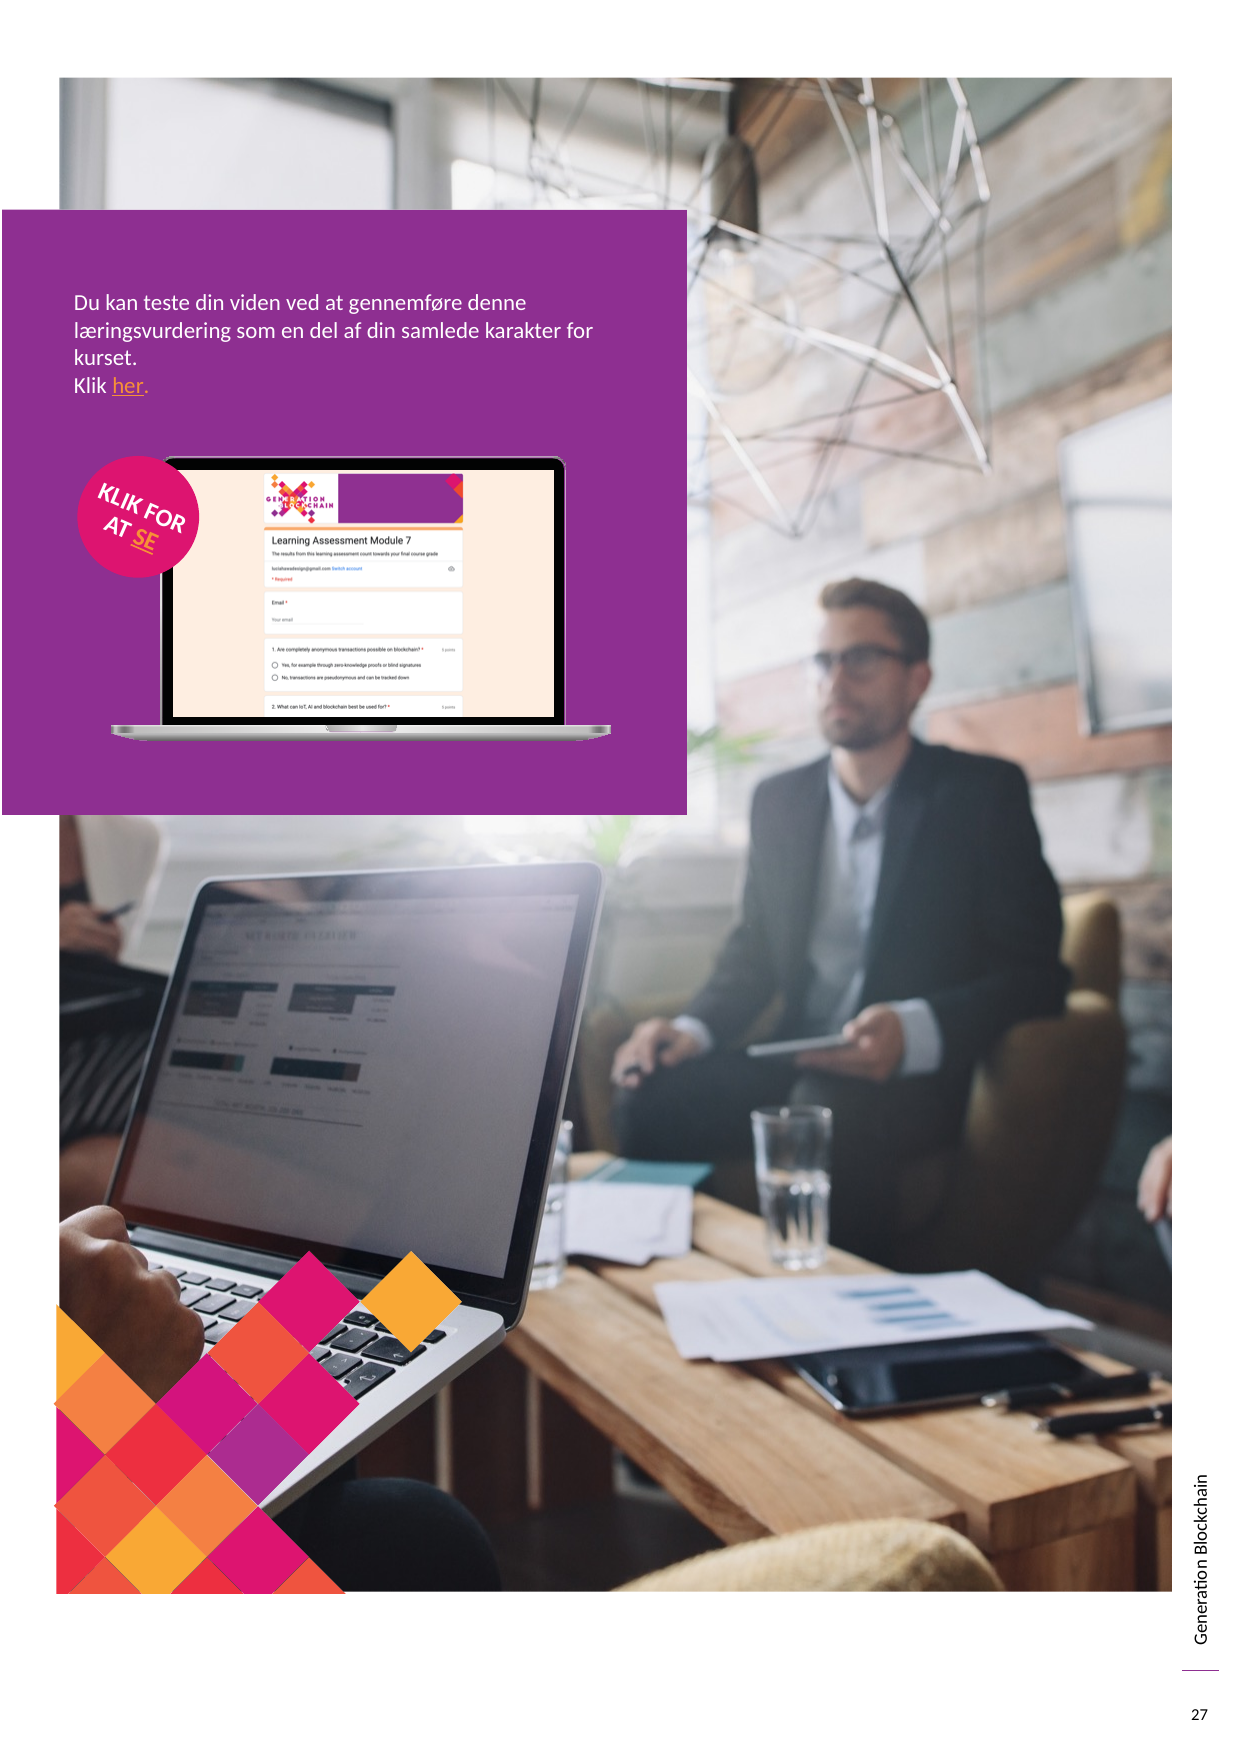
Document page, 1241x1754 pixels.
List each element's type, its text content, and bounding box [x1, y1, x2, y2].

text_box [111, 456, 611, 741]
picture [59, 77, 1172, 1592]
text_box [68, 455, 204, 578]
slide_number 27 [1170, 1692, 1229, 1736]
